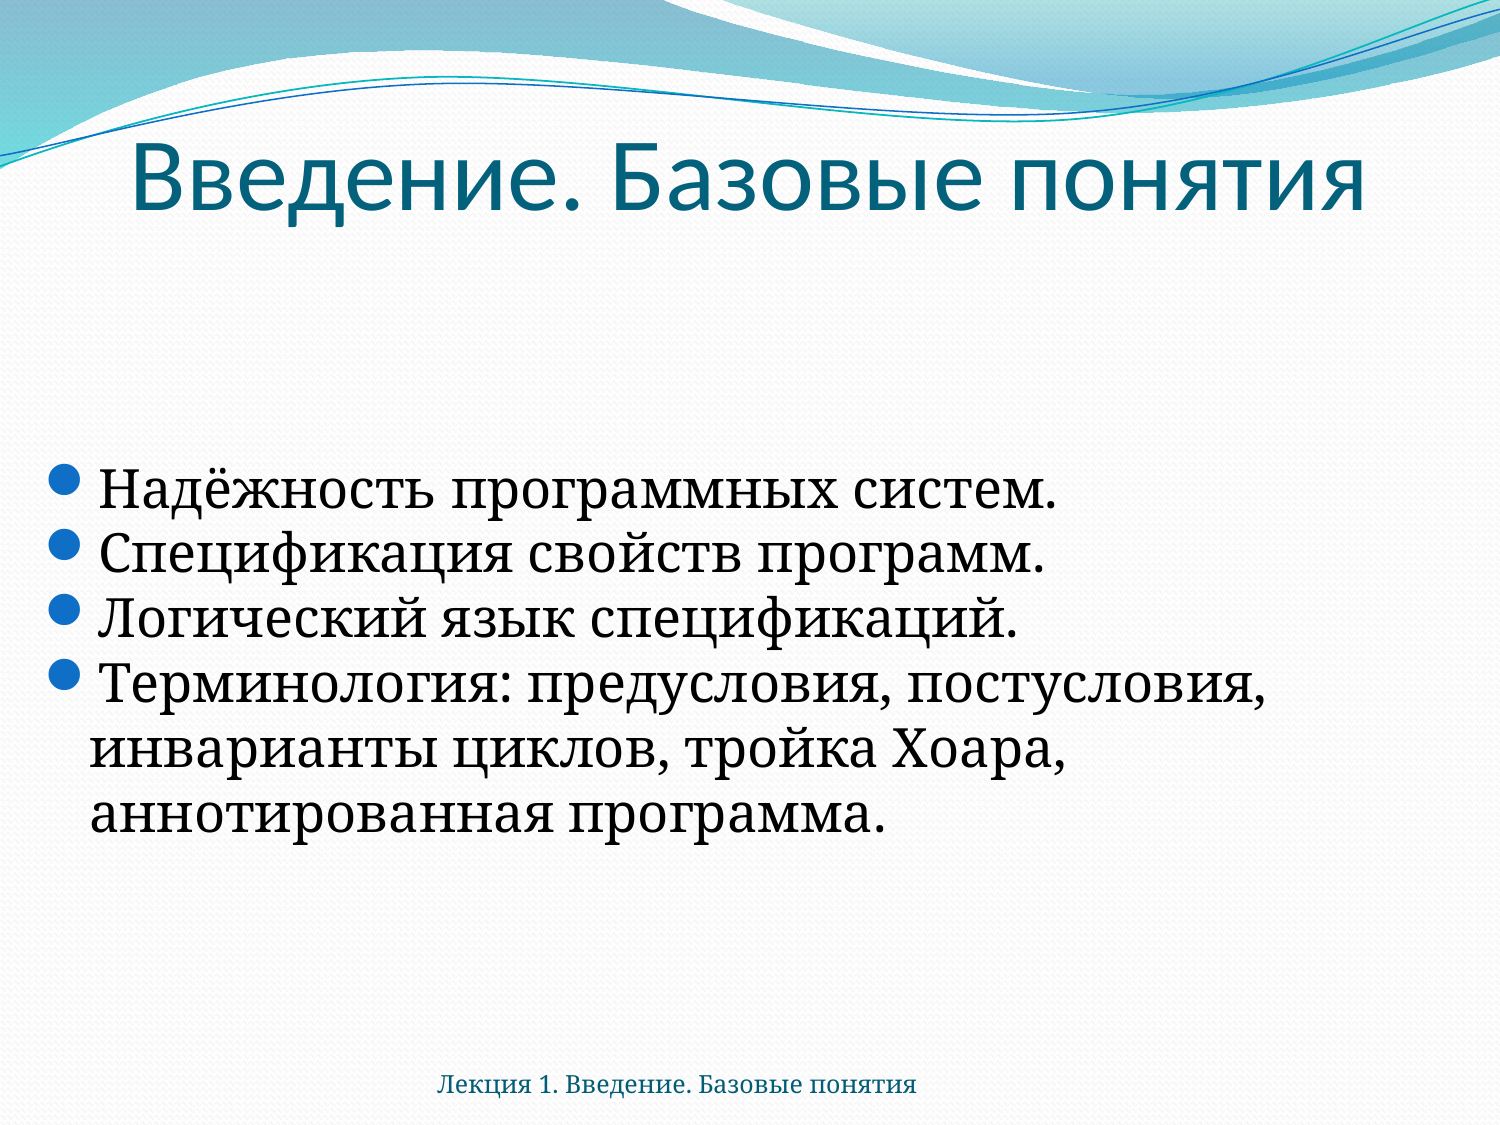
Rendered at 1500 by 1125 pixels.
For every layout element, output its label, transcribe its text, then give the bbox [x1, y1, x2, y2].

list Надёжность программных систем. Спецификация свойств программ. Логический язык спецификаций. Терминология: предусловия, постусловия, инварианты циклов, тройка Хоара, аннотированная программа. [29, 227, 1471, 1071]
footer Лекция 1. Введение. Базовые понятия [437, 1042, 988, 1103]
title Введение. Базовые понятия [29, 44, 1471, 227]
